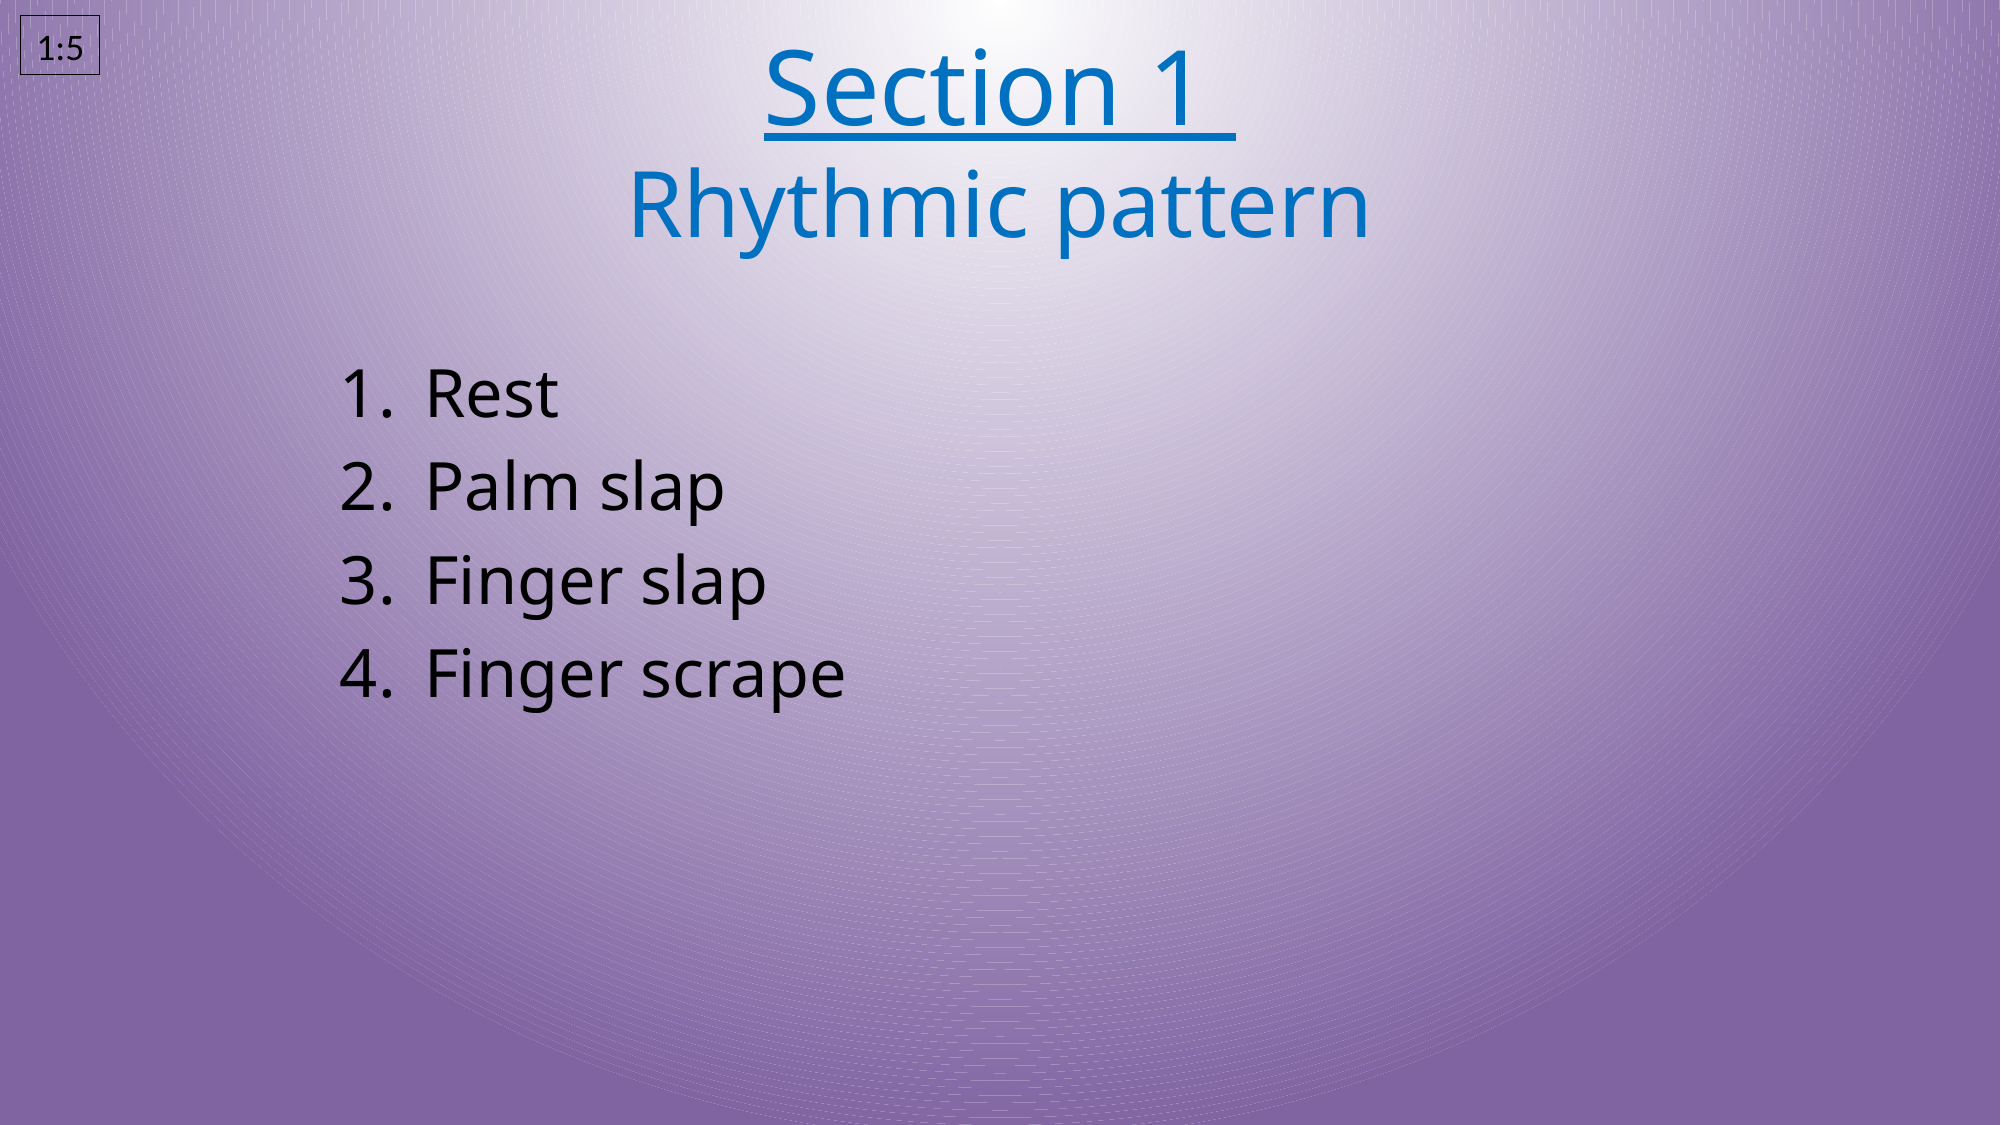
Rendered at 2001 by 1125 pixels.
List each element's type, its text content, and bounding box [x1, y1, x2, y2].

text_box 1:5 [20, 15, 100, 75]
list Rest Palm slap Finger slap Finger scrape [324, 343, 1000, 788]
title Section 1 Rhythmic pattern [99, 45, 1900, 233]
